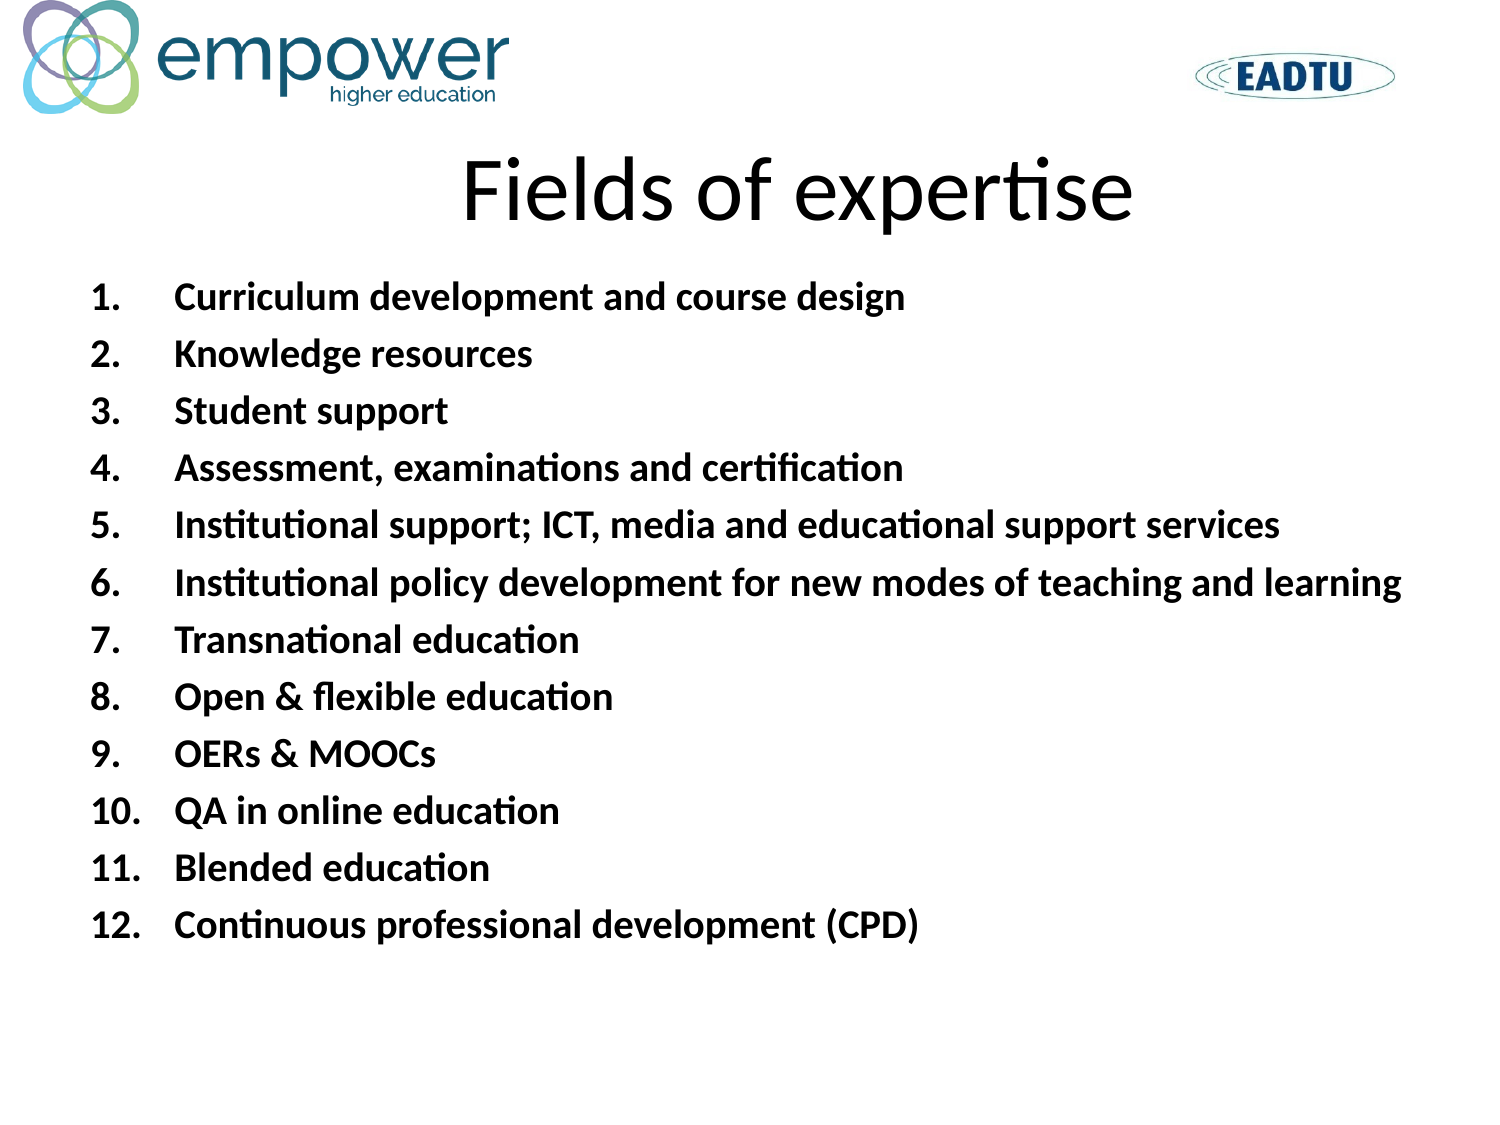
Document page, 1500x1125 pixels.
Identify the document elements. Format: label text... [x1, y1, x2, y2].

title Fields of expertise [123, 90, 1474, 278]
picture [0, 0, 528, 130]
picture [1186, 35, 1403, 108]
list Curriculum development and course design Knowledge resources Student support Assessment, examinations and certification Institutional support; ICT, media and educational support services Institutional policy development for new modes of teaching and learning Transnational education Open & flexible education OERs & MOOCs QA in online education Blended education Continuous professional development (CPD) [75, 262, 1425, 1005]
